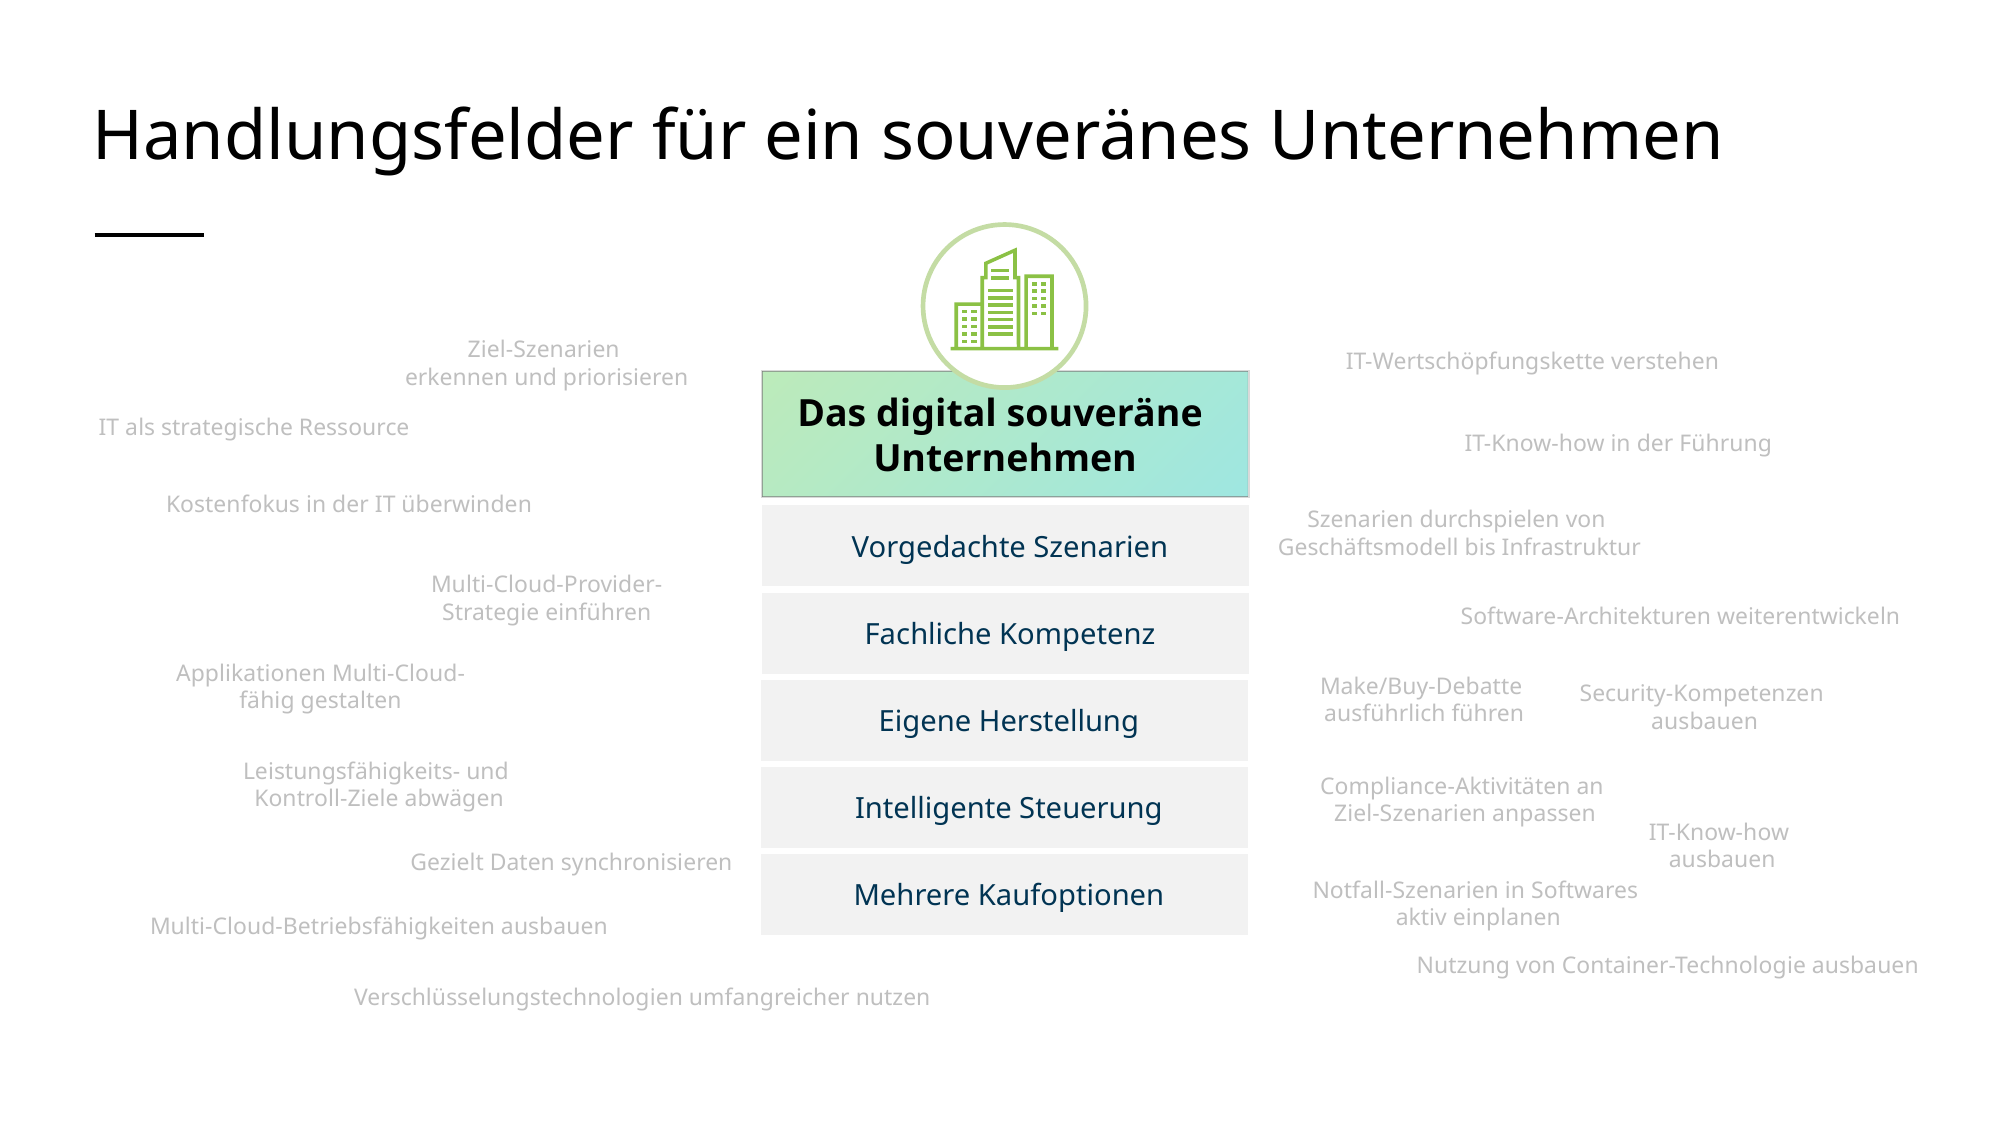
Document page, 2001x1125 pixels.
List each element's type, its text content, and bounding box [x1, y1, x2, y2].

text_box Multi-Cloud-Provider- Strategie einführen [416, 562, 678, 633]
text_box Applikationen Multi-Cloud- fähig gestalten [161, 650, 481, 721]
text_box Verschlüsselungstechnologien umfangreicher nutzen [339, 975, 946, 1018]
text_box Nutzung von Container-Technologie ausbauen [1401, 943, 1935, 986]
text_box Ziel-Szenarien erkennen und priorisieren [390, 327, 704, 398]
text_box IT-Know-how in der Führung [1449, 420, 1788, 463]
text_box Notfall-Szenarien in Softwares aktiv einplanen [1297, 868, 1660, 938]
text_box Make/Buy-Debatte ausführlich führen [1305, 663, 1544, 734]
text_box IT-Know-how ausbauen [1634, 810, 1811, 880]
text_box Security-Kompetenzen ausbauen [1564, 671, 1845, 742]
text_box Kostenfokus in der IT überwinden [151, 482, 548, 525]
text_box IT als strategische Ressource [81, 405, 427, 448]
text_box Szenarien durchspielen von Geschäftsmodell bis Infrastruktur [1263, 497, 1657, 568]
text_box Software-Architekturen weiterentwickeln [1445, 594, 1916, 637]
title Handlungsfelder für ein souveränes Unternehmen [77, 67, 1803, 197]
text_box Gezielt Daten synchronisieren [395, 839, 748, 882]
text_box Leistungsfähigkeits- und Kontroll-Ziele abwägen [228, 749, 531, 819]
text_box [761, 506, 1249, 934]
text_box Compliance-Aktivitäten an Ziel-Szenarien anpassen [1305, 764, 1626, 834]
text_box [922, 224, 1087, 388]
text_box Das digital souveräne Unternehmen [761, 370, 1249, 498]
text_box IT-Wertschöpfungskette verstehen [1331, 339, 1735, 382]
text_box Multi-Cloud-Betriebsfähigkeiten ausbauen [135, 904, 624, 947]
